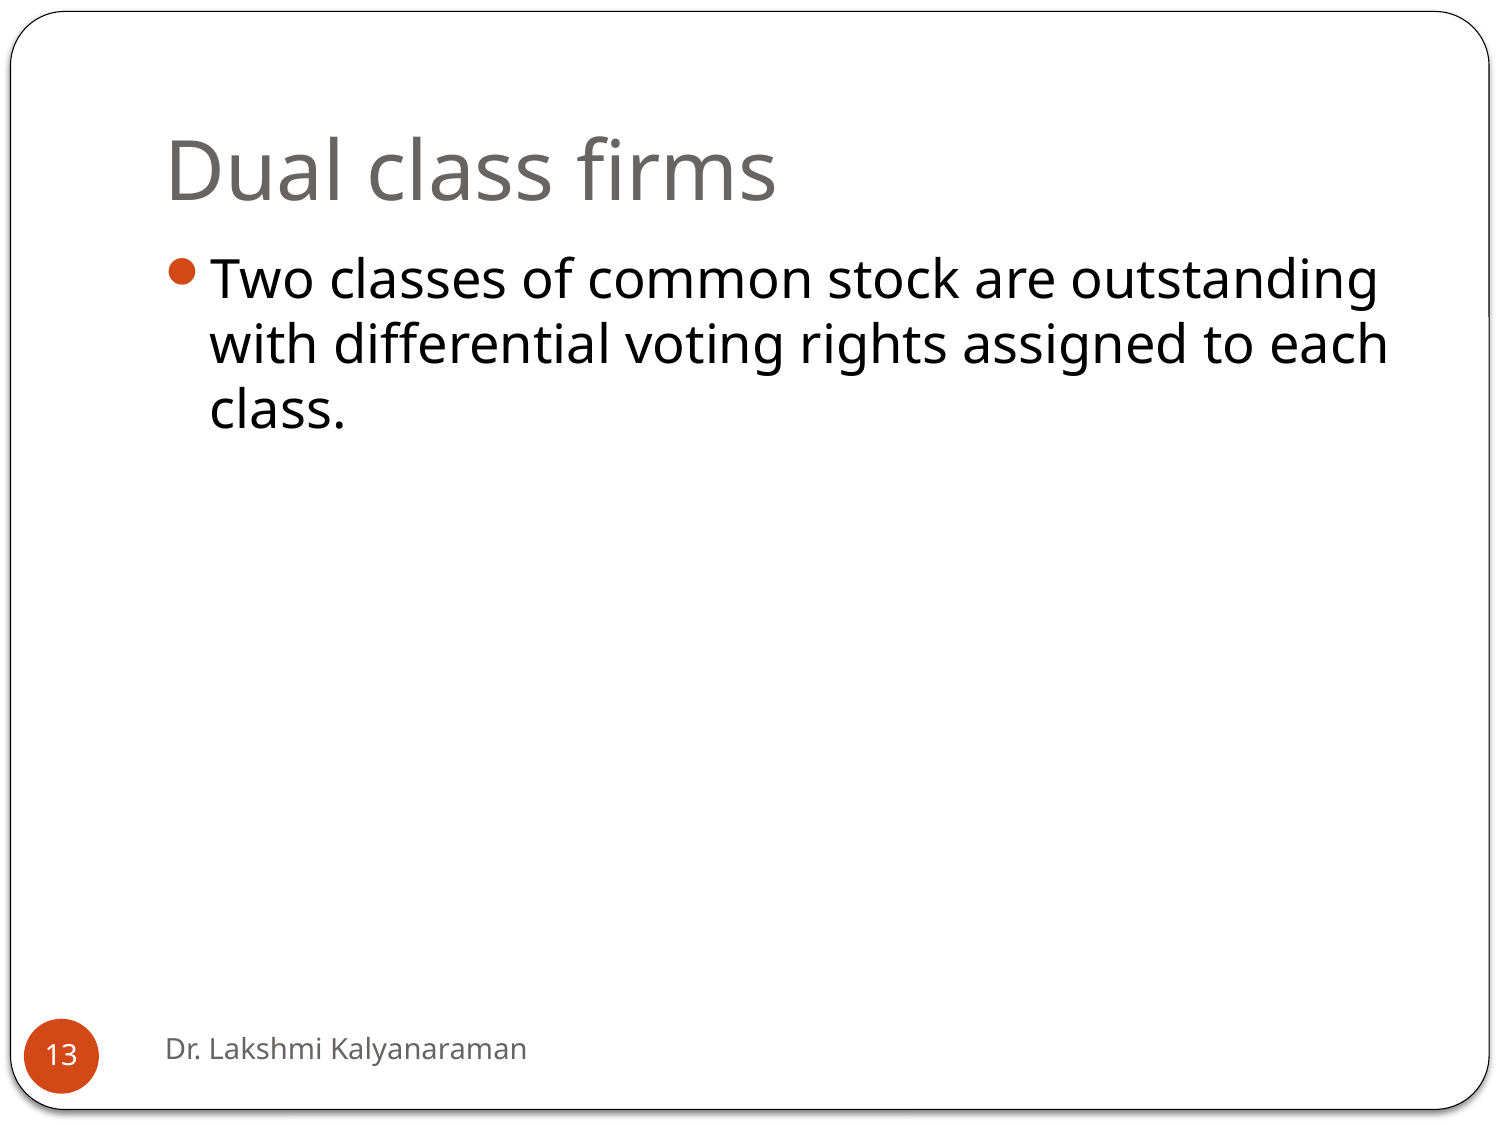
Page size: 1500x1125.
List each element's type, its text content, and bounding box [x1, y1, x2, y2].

list Two classes of common stock are outstanding with differential voting rights assigned to each class. [150, 237, 1425, 988]
footer Dr. Lakshmi Kalyanaraman [150, 1012, 800, 1088]
slide_number 13 [23, 1018, 99, 1094]
title Dual class firms [150, 45, 1425, 233]
